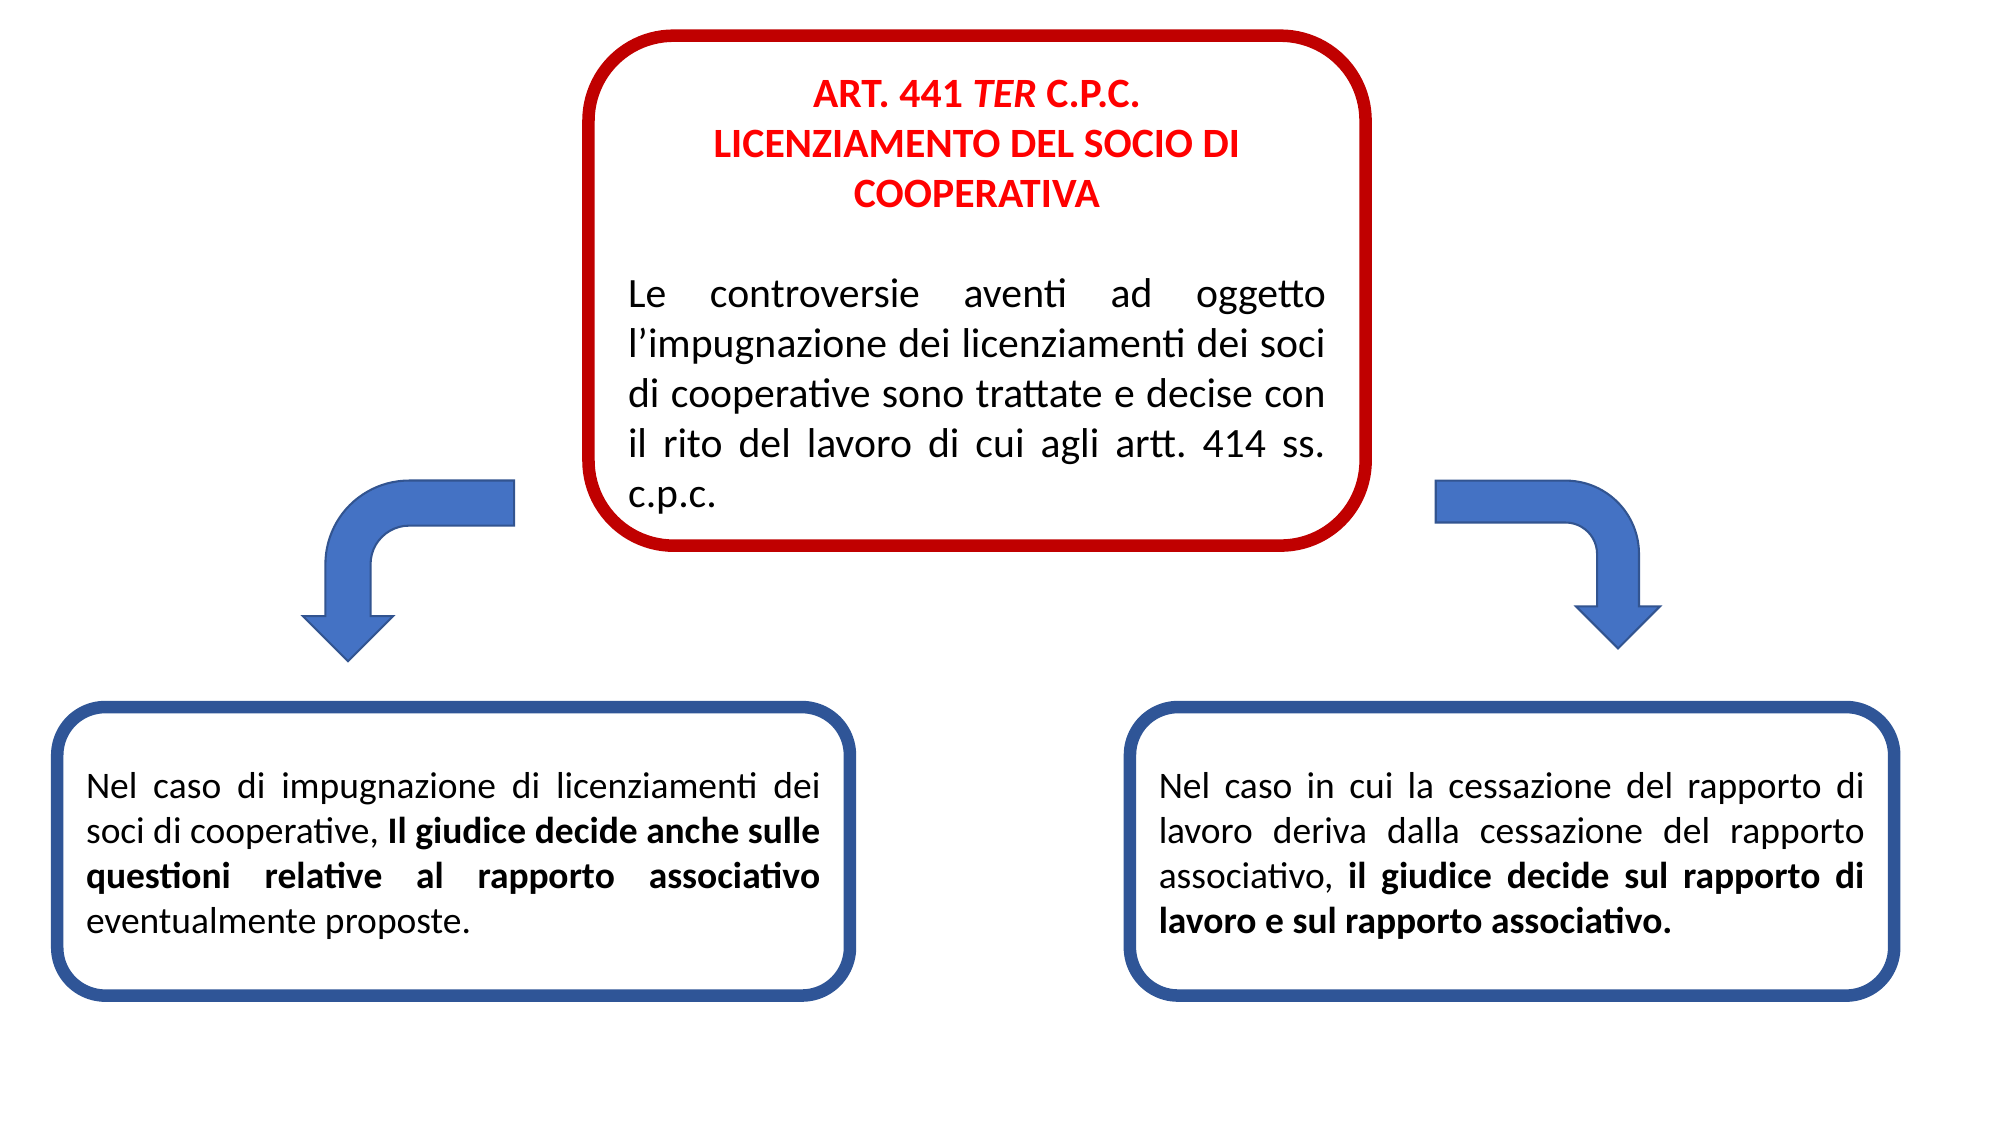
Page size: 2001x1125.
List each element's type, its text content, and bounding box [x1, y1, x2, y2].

text_box ART. 441 TER C.P.C. LICENZIAMENTO DEL SOCIO DI COOPERATIVA Le controversie aventi ad oggetto l’impugnazione dei licenziamenti dei soci di cooperative sono trattate e decise con il rito del lavoro di cui agli artt. 414 ss. c.p.c. [587, 34, 1367, 547]
text_box Nel caso in cui la cessazione del rapporto di lavoro deriva dalla cessazione del rapporto associativo, il giudice decide sul rapporto di lavoro e sul rapporto associativo. [1128, 706, 1896, 997]
text_box [1434, 479, 1663, 650]
text_box Nel caso di impugnazione di licenziamenti dei soci di cooperative, Il giudice decide anche sulle questioni relative al rapporto associativo eventualmente proposte. [56, 706, 852, 997]
text_box [300, 479, 516, 663]
